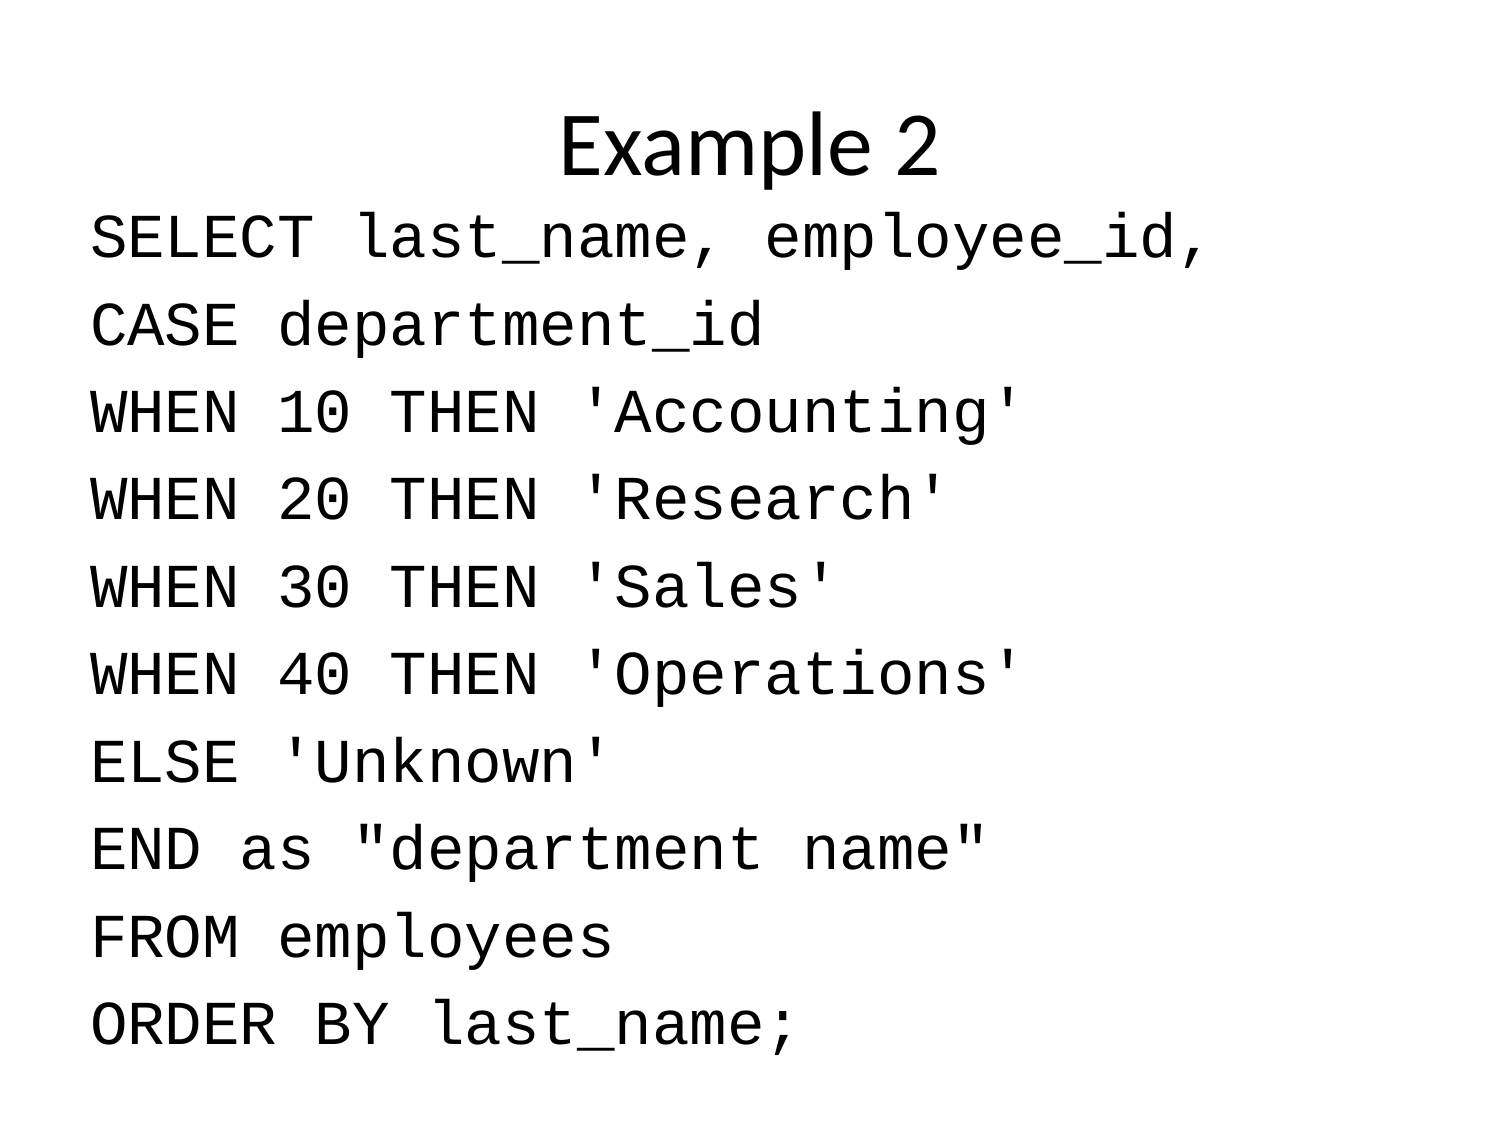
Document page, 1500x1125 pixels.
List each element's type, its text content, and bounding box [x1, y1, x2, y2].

list SELECT last_name, employee_id, CASE department_id WHEN 10 THEN 'Accounting' WHEN 20 THEN 'Research' WHEN 30 THEN 'Sales' WHEN 40 THEN 'Operations' ELSE 'Unknown' END as "department name" FROM employees ORDER BY last_name; [75, 187, 1425, 930]
title Example 2 [75, 45, 1425, 187]
